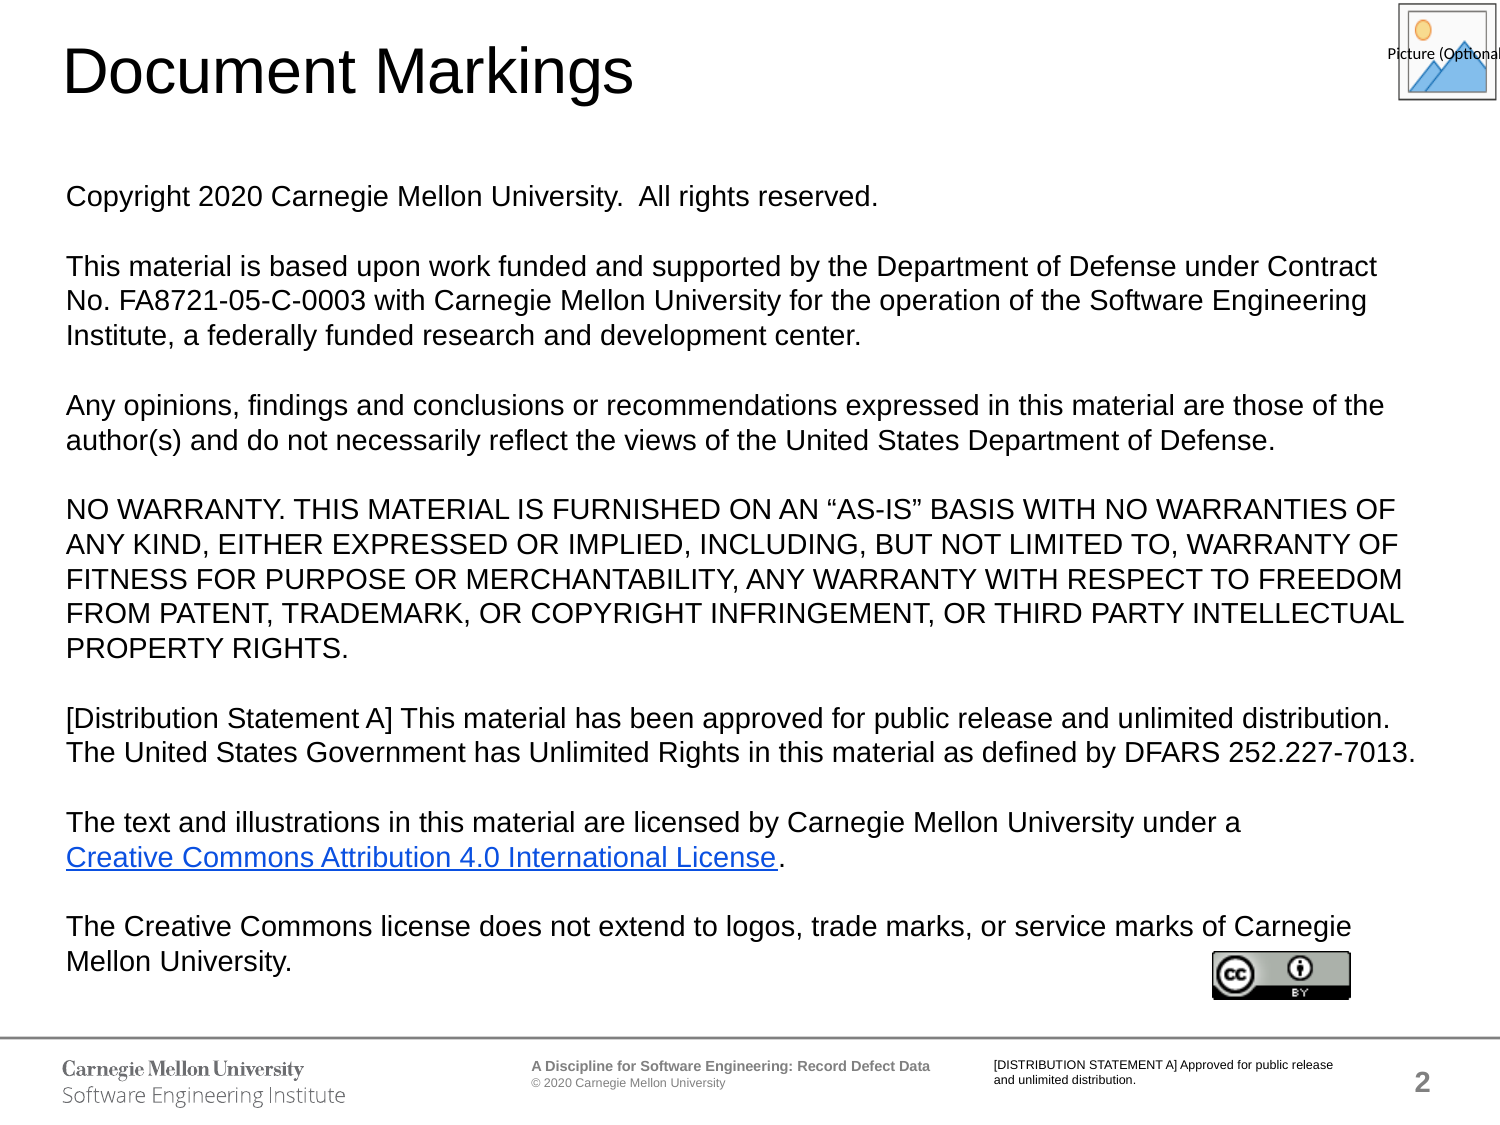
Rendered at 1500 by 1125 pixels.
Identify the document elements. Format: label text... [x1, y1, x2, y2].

text_box [0, 0, 1394, 91]
title Document Markings [62, 91, 1338, 182]
picture [1394, 0, 1500, 105]
picture [1212, 951, 1351, 1000]
list Copyright 2020 Carnegie Mellon University. All rights reserved. This material is based upon work funded and supported by the Department of Defense under Contract No. FA8721-05-C-0003 with Carnegie Mellon University for the operation of the Software Engineering Institute, a federally funded research and development center. Any opinions, findings and conclusions or recommendations expressed in this material are those of the author(s) and do not necessarily reflect the views of the United States Department of Defense. NO WARRANTY. THIS MATERIAL IS FURNISHED ON AN “AS-IS” BASIS WITH NO WARRANTIES OF ANY KIND, EITHER EXPRESSED OR IMPLIED, INCLUDING, BUT NOT LIMITED TO, WARRANTY OF FITNESS FOR PURPOSE OR MERCHANTABILITY, ANY WARRANTY WITH RESPECT TO FREEDOM FROM PATENT, TRADEMARK, OR COPYRIGHT INFRINGEMENT, OR THIRD PARTY INTELLECTUAL PROPERTY RIGHTS. [Distribution Statement A] This material has been approved for public release and unlimited distribution. The United States Government has Unlimited Rights in this material as defined by DFARS 252.227-7013. The text and illustrations in this material are licensed by Carnegie Mellon University under a Creative Commons Attribution 4.0 International License. The Creative Commons license does not extend to logos, trade marks, or service marks of Carnegie Mellon University. [65, 177, 1431, 1000]
